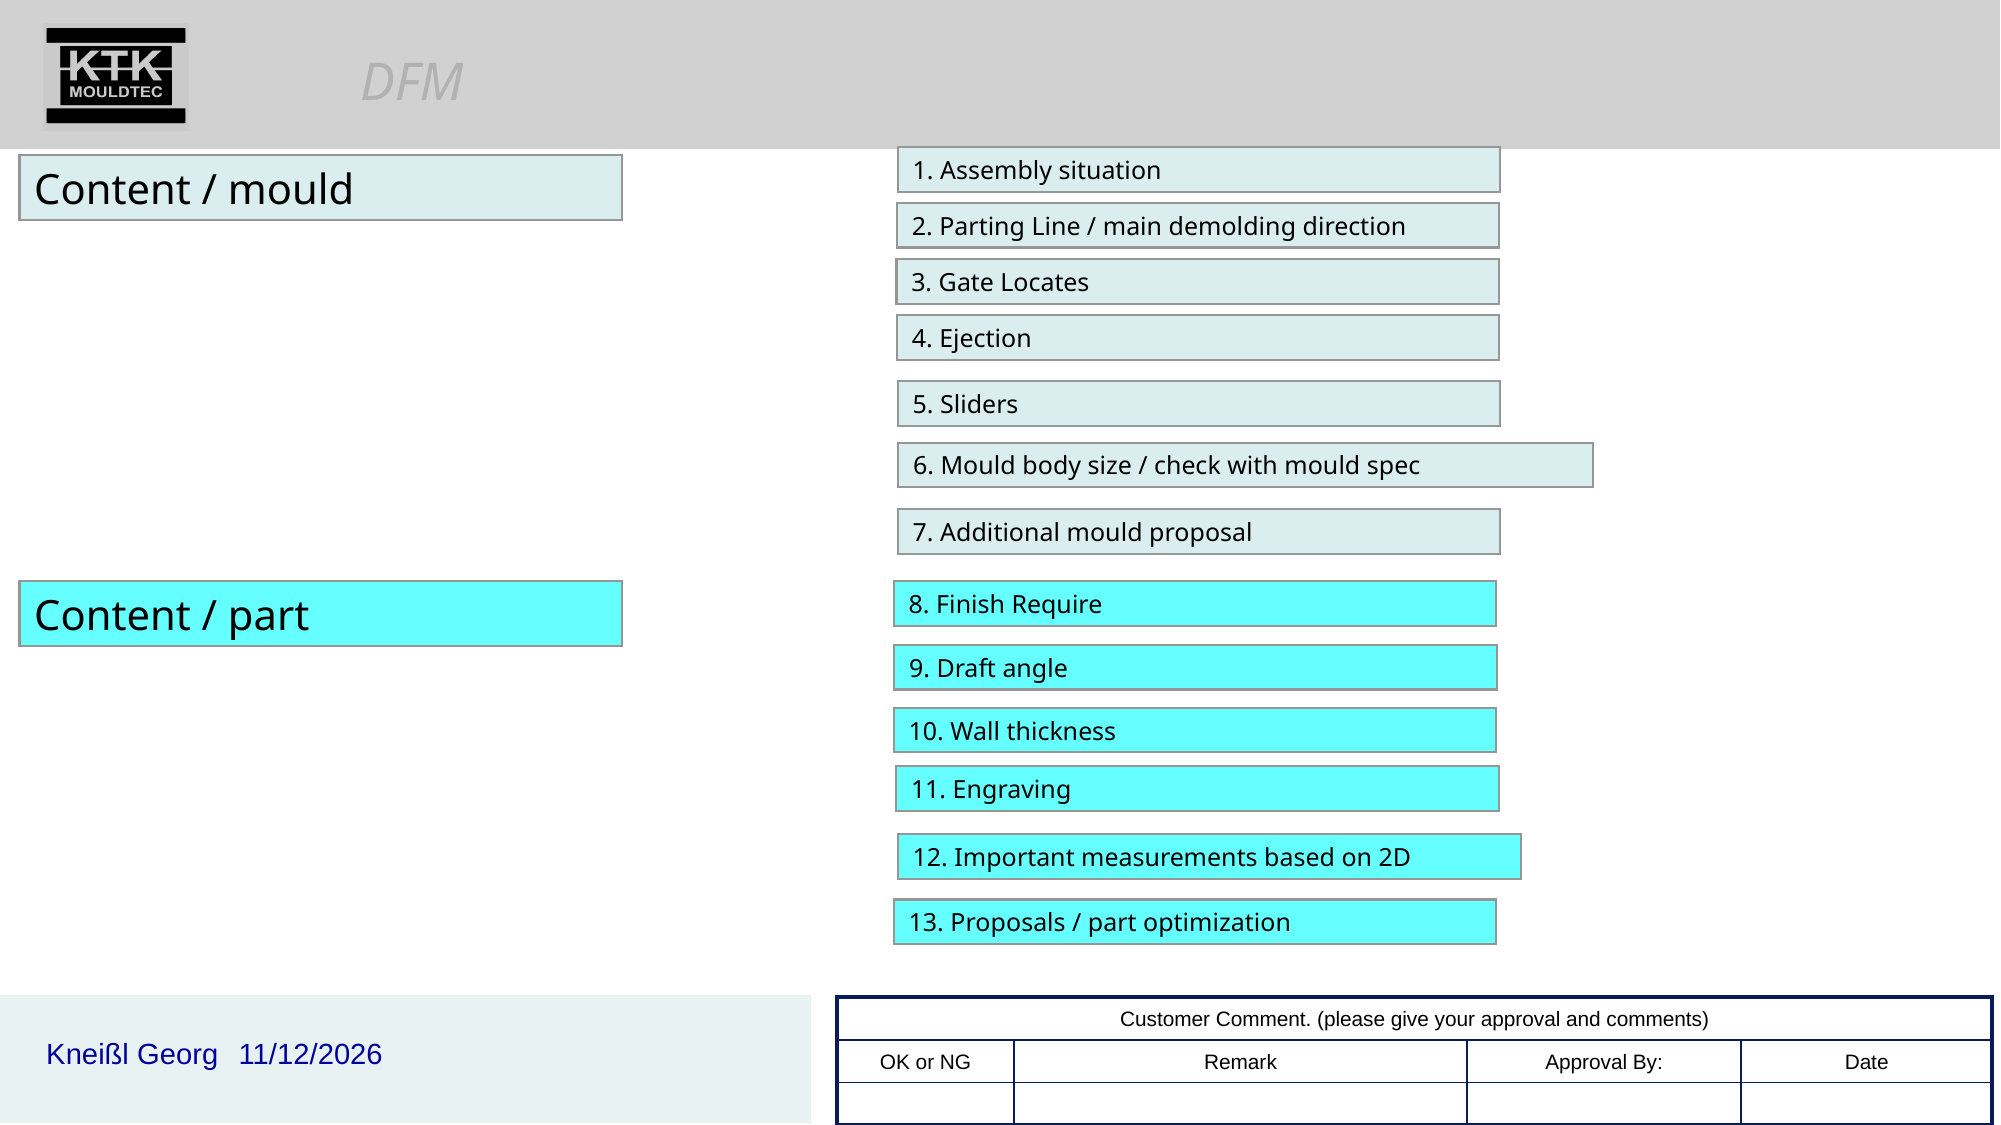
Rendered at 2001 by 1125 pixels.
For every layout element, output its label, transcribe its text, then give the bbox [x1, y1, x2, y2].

text_box Content / mould [19, 155, 622, 221]
text_box 10. Wall thickness [893, 707, 1497, 753]
text_box Content / part [19, 581, 622, 646]
text_box 2. Parting Line / main demolding direction [897, 202, 1500, 248]
text_box 5. Sliders [897, 381, 1501, 427]
text_box 13. Proposals / part optimization [893, 899, 1497, 945]
text_box 4. Ejection [897, 315, 1500, 360]
text_box 9. Draft angle [894, 644, 1497, 690]
text_box 11. Engraving [896, 766, 1499, 812]
text_box 1. Assembly situation [897, 147, 1501, 192]
text_box 12. Important measurements based on 2D [897, 834, 1522, 879]
text_box 3. Gate Locates [896, 259, 1499, 304]
text_box 7. Additional mould proposal [897, 509, 1501, 554]
text_box 8. Finish Require [893, 581, 1497, 626]
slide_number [188, 1027, 433, 1106]
text_box 6. Mould body size / check with mould spec [898, 442, 1594, 488]
